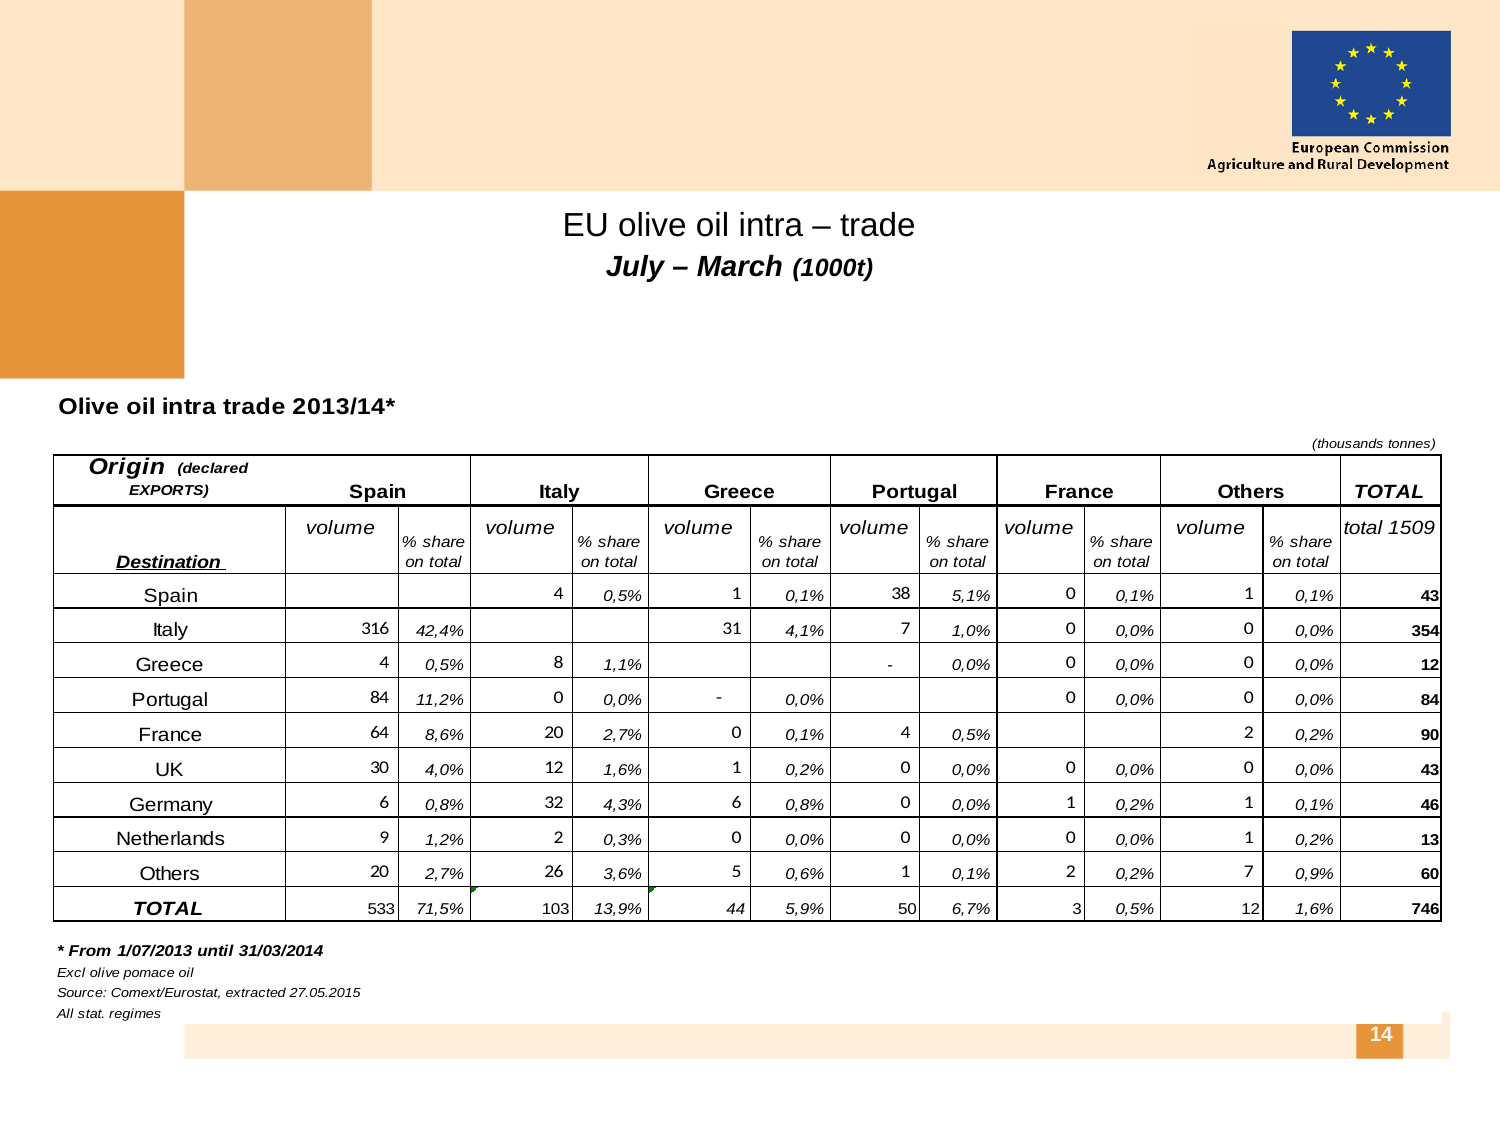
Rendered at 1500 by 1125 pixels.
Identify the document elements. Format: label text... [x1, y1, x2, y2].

text_box EU olive oil intra – trade July – March (1000t) [380, 196, 1099, 291]
slide_number 14 [1340, 1032, 1423, 1061]
picture [0, 0, 1500, 1125]
